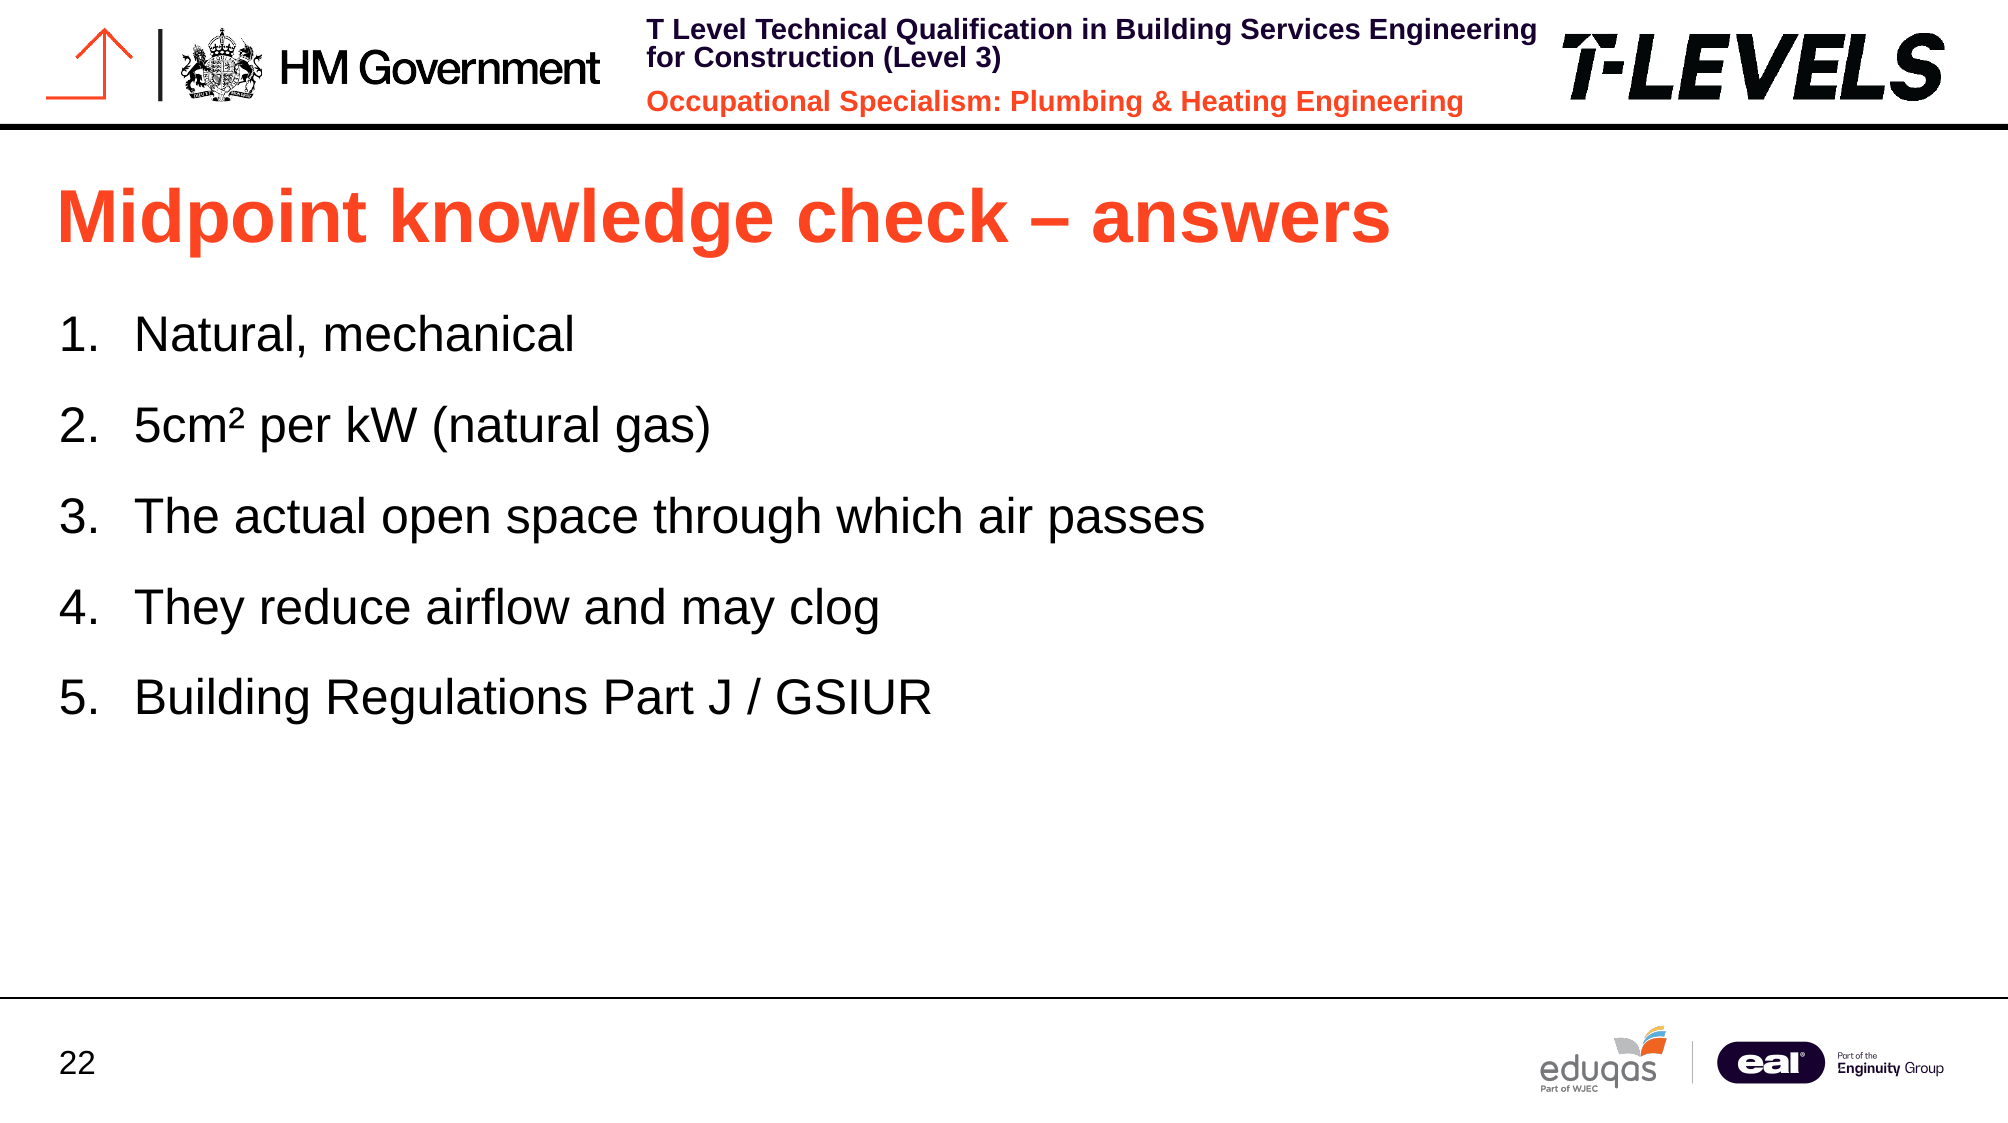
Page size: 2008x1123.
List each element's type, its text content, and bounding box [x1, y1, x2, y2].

picture [1535, 1021, 1949, 1097]
picture [1543, 25, 1964, 108]
title Midpoint knowledge check – answers [41, 111, 1949, 314]
picture [158, 28, 600, 102]
picture [41, 27, 139, 100]
list Natural, mechanical 5cm² per kW (natural gas) The actual open space through which air passes They reduce airflow and may clog Building Regulations Part J / GSIUR [59, 295, 1597, 975]
